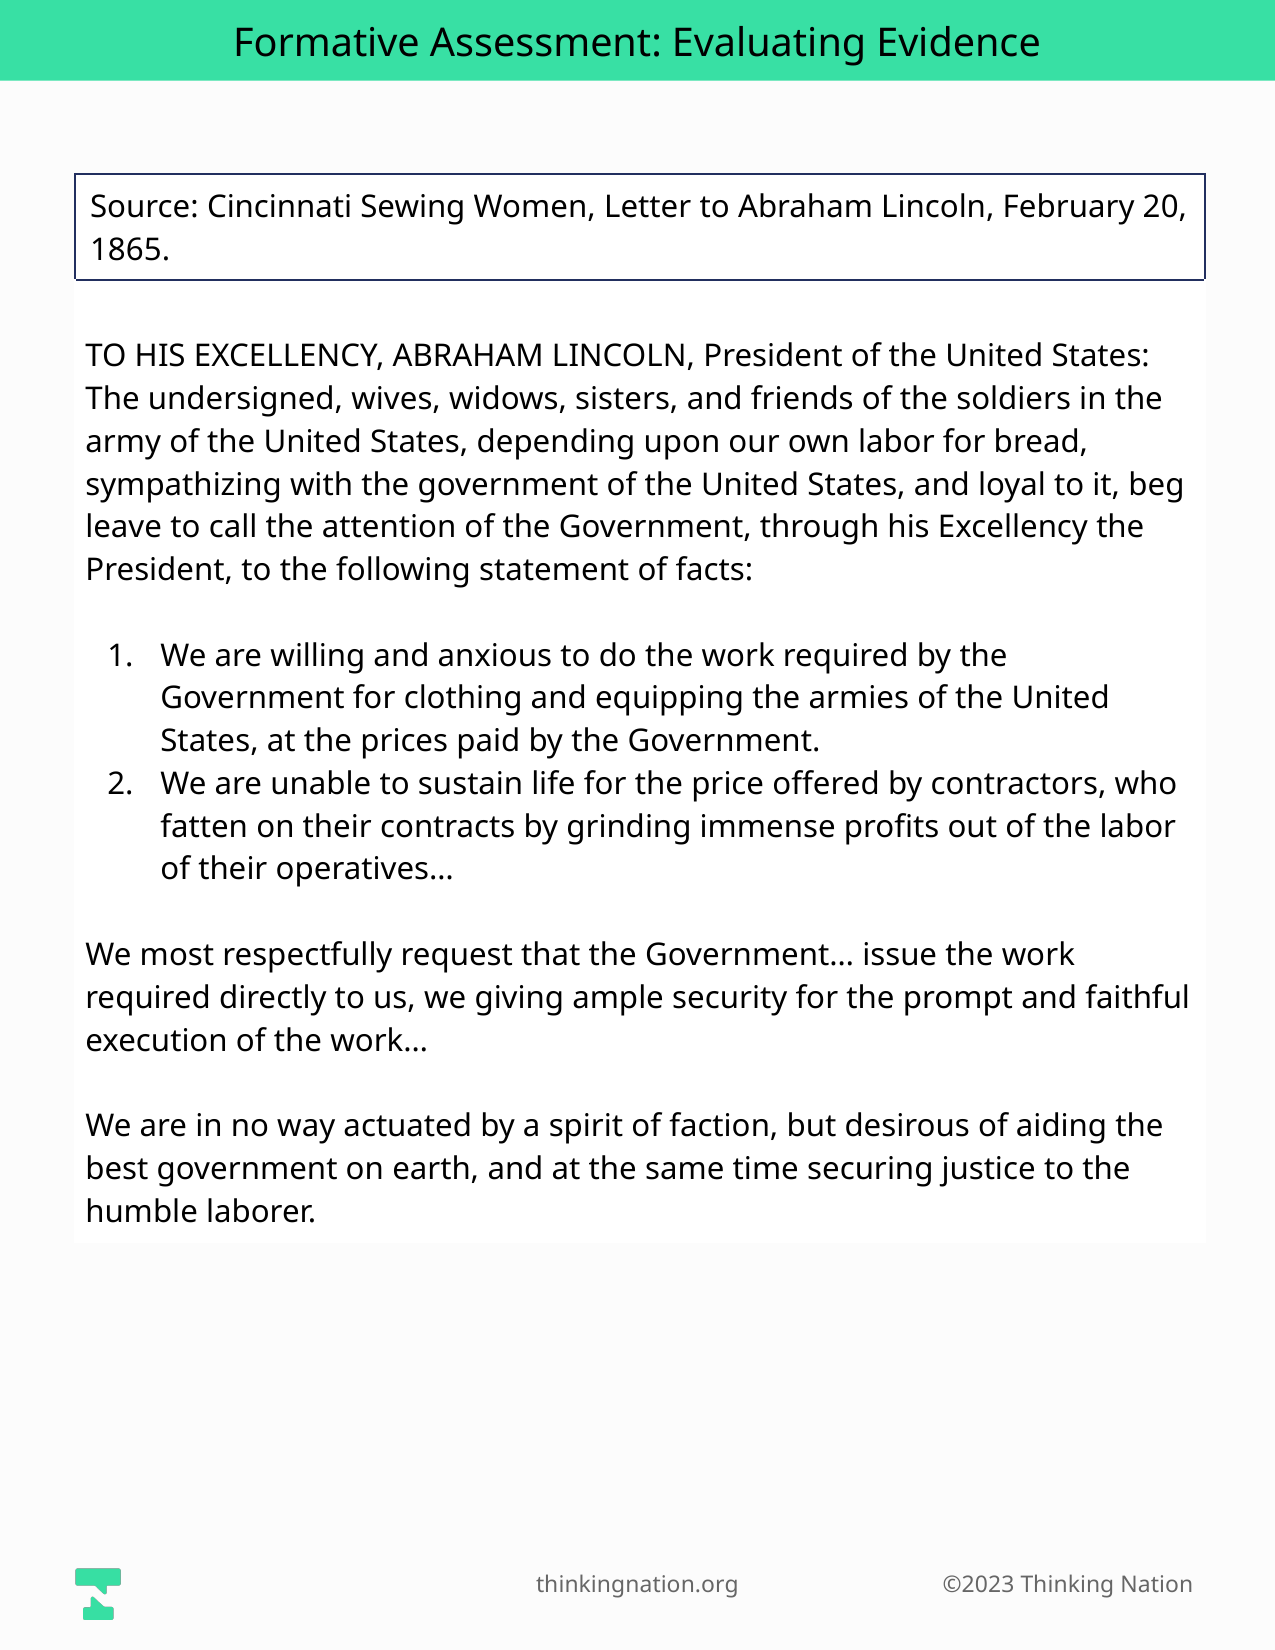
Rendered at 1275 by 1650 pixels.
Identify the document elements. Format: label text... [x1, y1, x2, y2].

text_box thinkingnation.org [486, 1553, 789, 1605]
picture [62, 1558, 134, 1630]
text_box ©2023 Thinking Nation [907, 1553, 1210, 1605]
table_cell TO HIS EXCELLENCY, ABRAHAM LINCOLN, President of the United States: The undersigned, wives, widows, sisters, and friends of the soldiers in the army of the United States, depending upon our own labor for bread, sympathizing with the government of the United States, and loyal to it, beg leave to call the attention of the Government, through his Excellency the President, to the following statement of facts: We are willing and anxious to do the work required by the Government for clothing and equipping the armies of the United States, at the prices paid by the Government. We are unable to sustain life for the price offered by contractors, who fatten on their contracts by grinding immense profits out of the labor of their operatives… We most respectfully request that the Government… issue the work required directly to us, we giving ample security for the prompt and faithful execution of the work… We are in no way actuated by a spirit of faction, but desirous of aiding the best government on earth, and at the same time securing justice to the humble laborer. [76, 281, 1204, 1241]
table_header Source: Cincinnati Sewing Women, Letter to Abraham Lincoln, February 20, 1865. [76, 175, 1204, 279]
text_box Formative Assessment: Evaluating Evidence [0, 0, 1275, 81]
